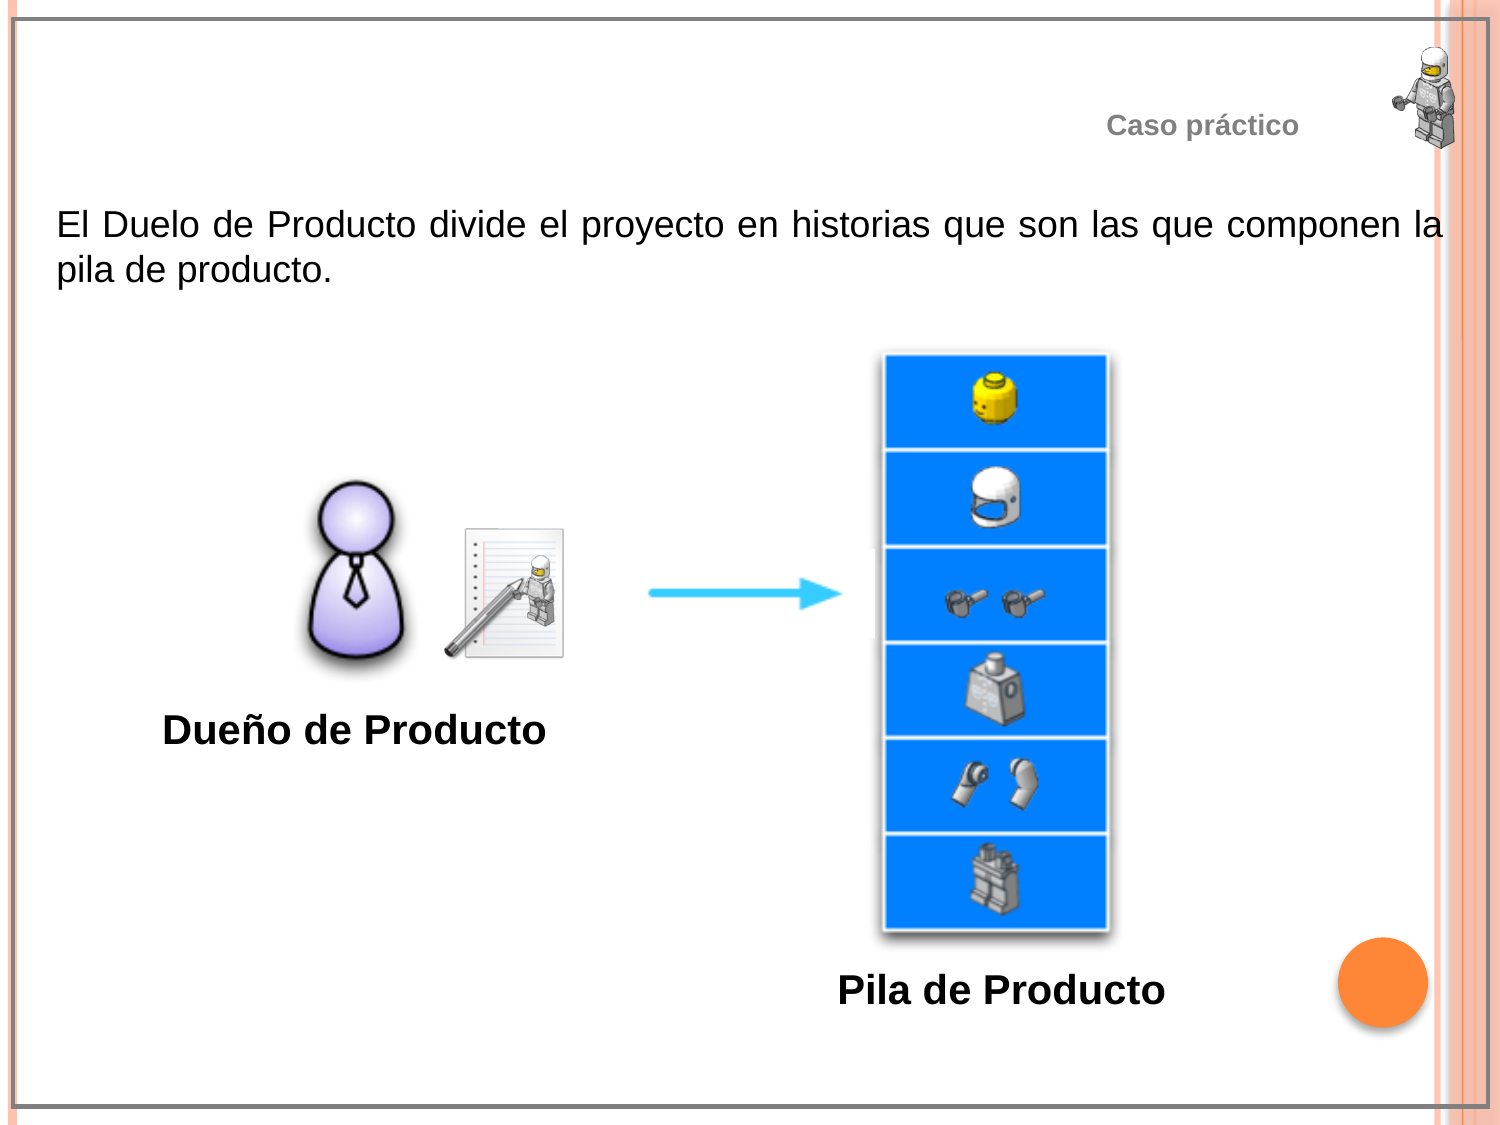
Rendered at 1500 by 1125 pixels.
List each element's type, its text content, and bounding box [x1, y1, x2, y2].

text_box Dueño de Producto [155, 702, 554, 753]
text_box [12, 19, 1488, 1107]
text_box Pila de Producto [830, 962, 1174, 1013]
text_box El Duelo de Producto divide el proyecto en historias que son las que componen la pila de producto. [50, 200, 1450, 332]
picture [1383, 37, 1463, 157]
picture [624, 324, 1143, 971]
text_box Caso práctico [1099, 106, 1324, 157]
picture [268, 449, 582, 709]
